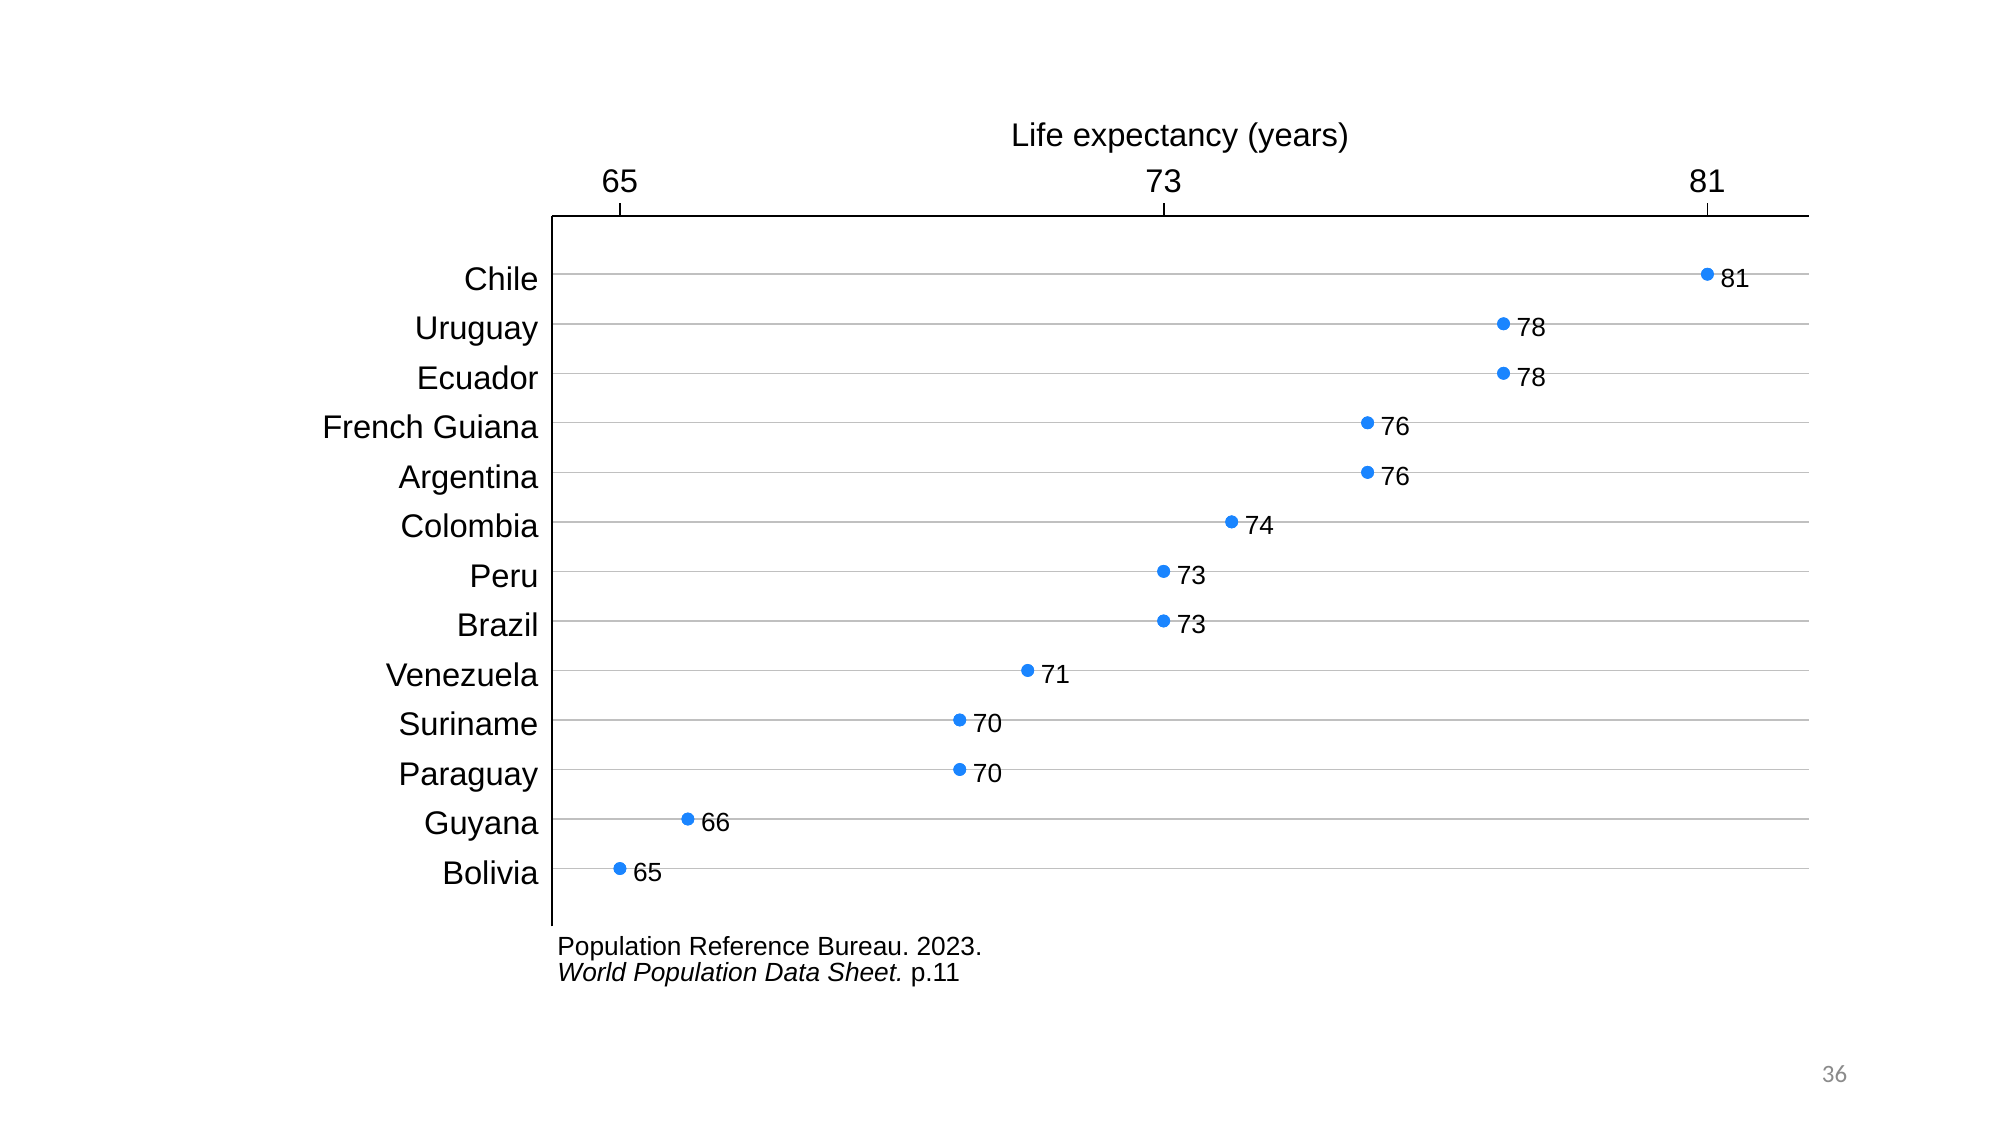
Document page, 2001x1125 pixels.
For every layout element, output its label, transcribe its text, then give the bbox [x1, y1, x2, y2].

slide_number 36 [1412, 1042, 1863, 1103]
picture [266, 78, 1841, 1024]
